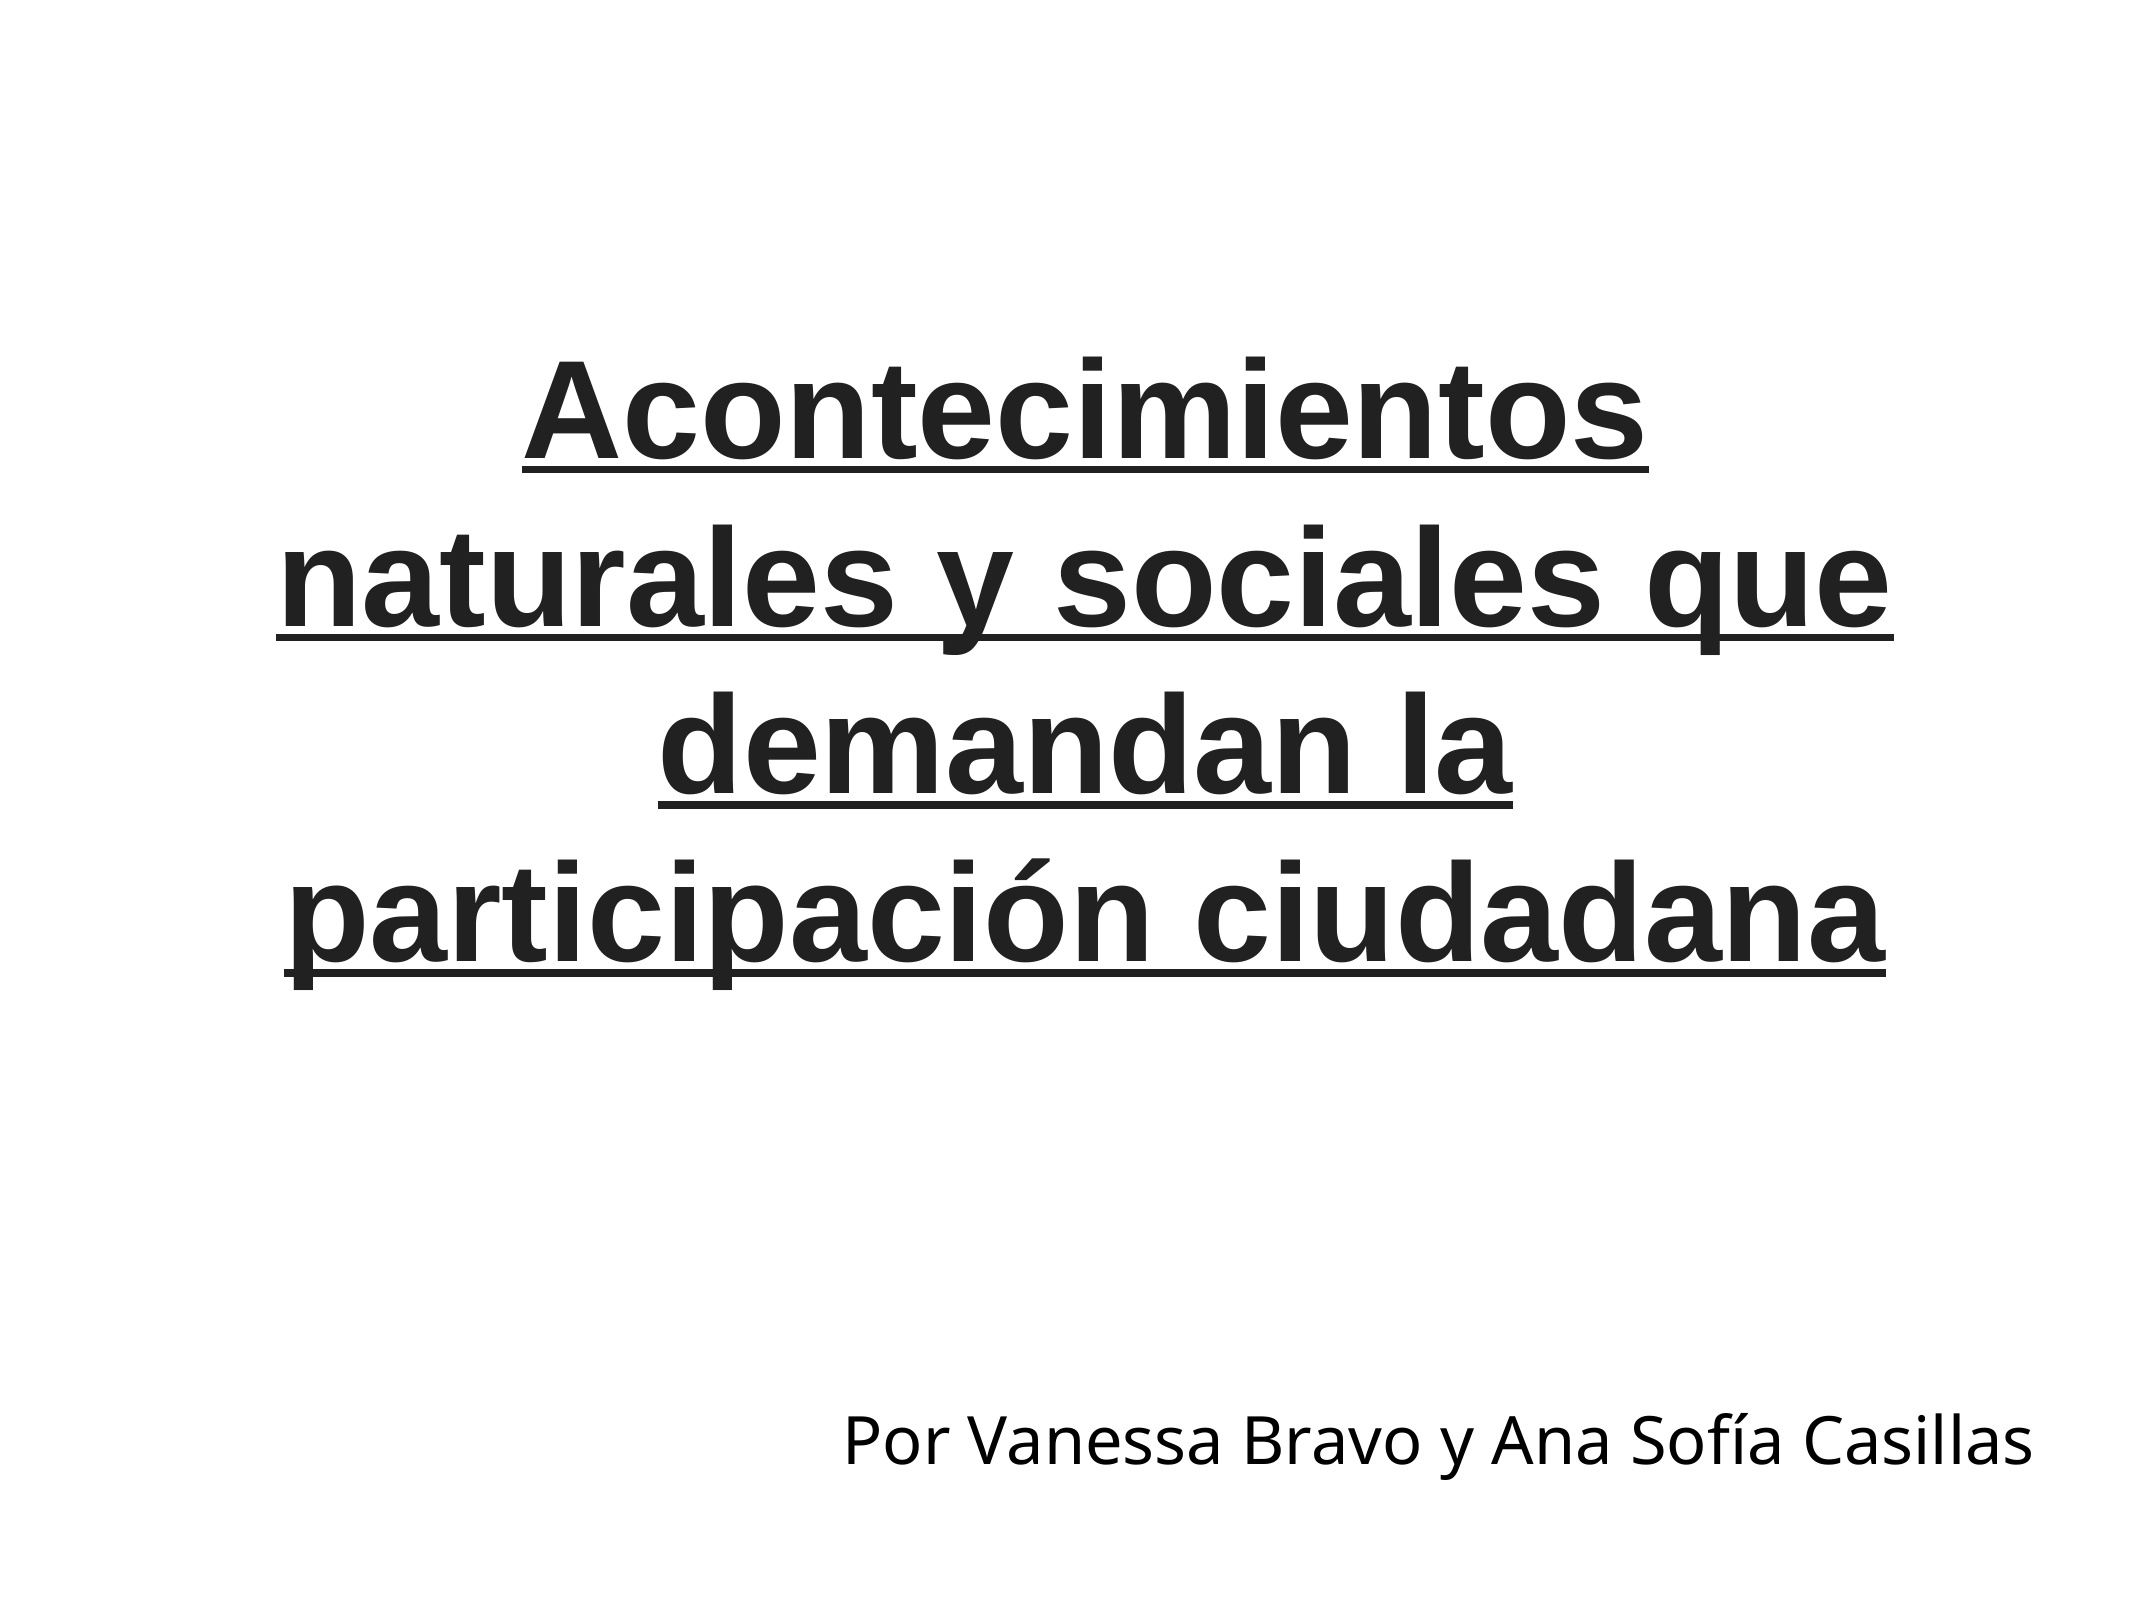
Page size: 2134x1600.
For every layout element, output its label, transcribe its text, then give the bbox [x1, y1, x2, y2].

title Acontecimientos naturales y sociales que demandan la participación ciudadana [226, 305, 1945, 991]
list Por Vanessa Bravo y Ana Sofía Casillas [580, 1397, 2134, 1584]
